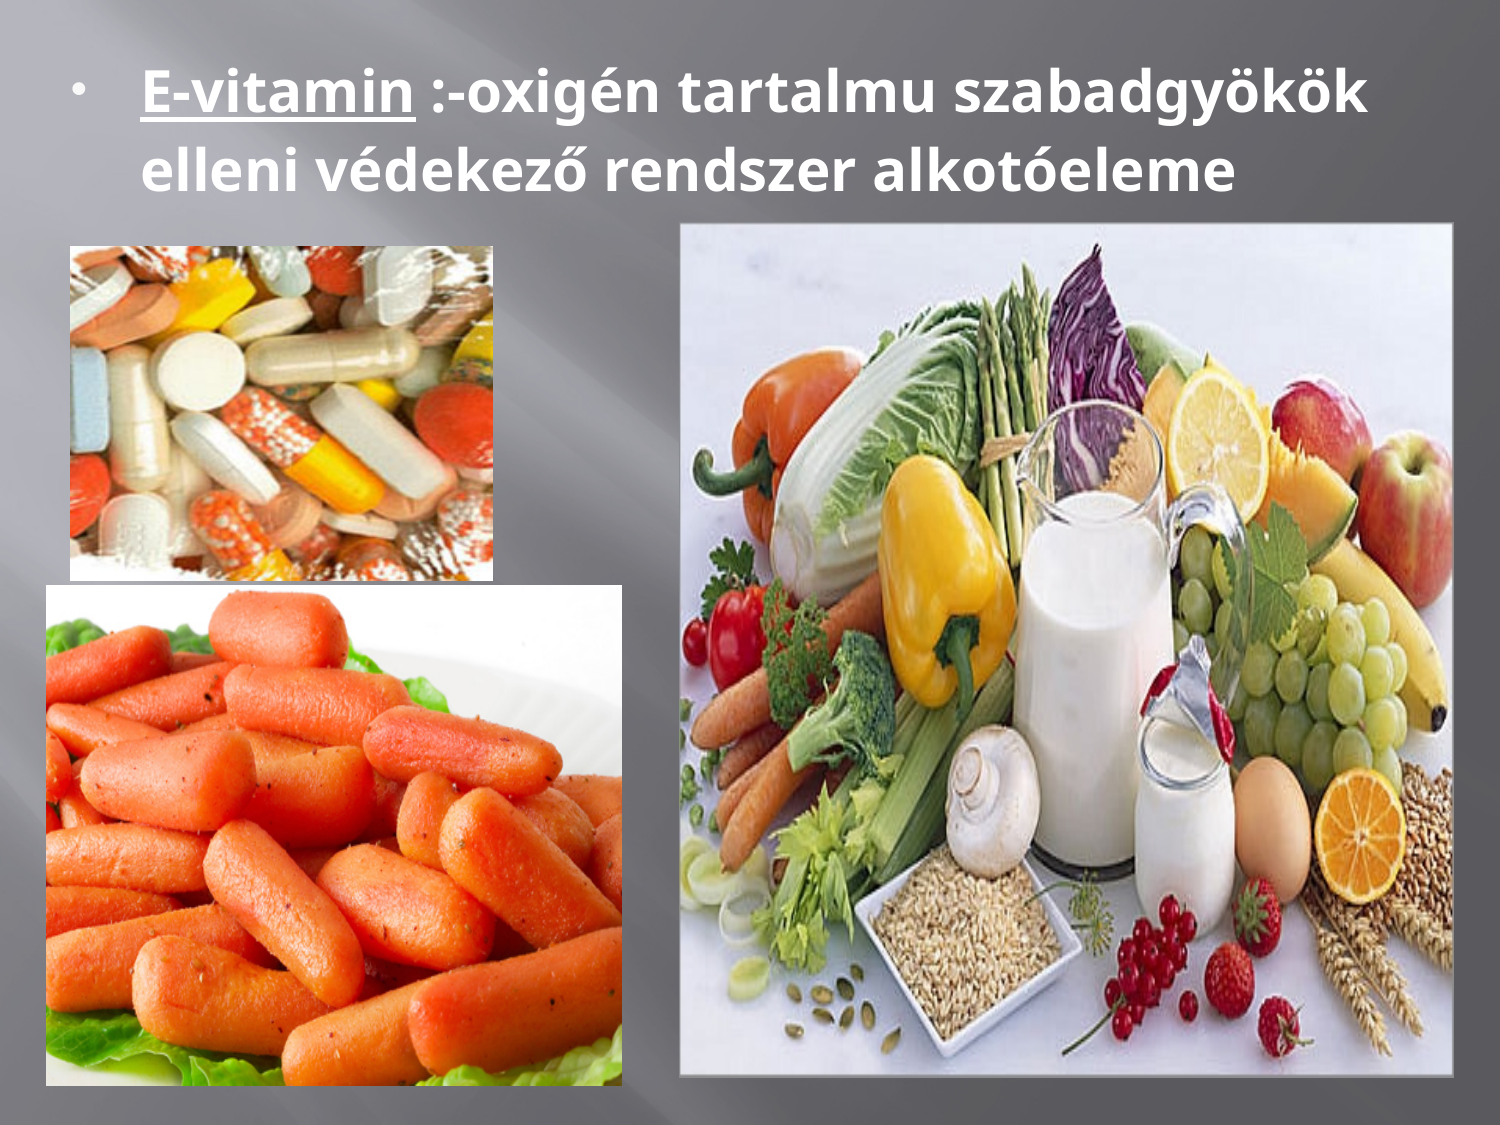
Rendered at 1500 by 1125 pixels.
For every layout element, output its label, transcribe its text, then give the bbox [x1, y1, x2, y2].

picture [679, 222, 1454, 1079]
picture [46, 585, 622, 1087]
list E-vitamin :-oxigén tartalmu szabadgyökök elleni védekező rendszer alkotóeleme [35, 46, 1386, 235]
picture [70, 245, 493, 581]
